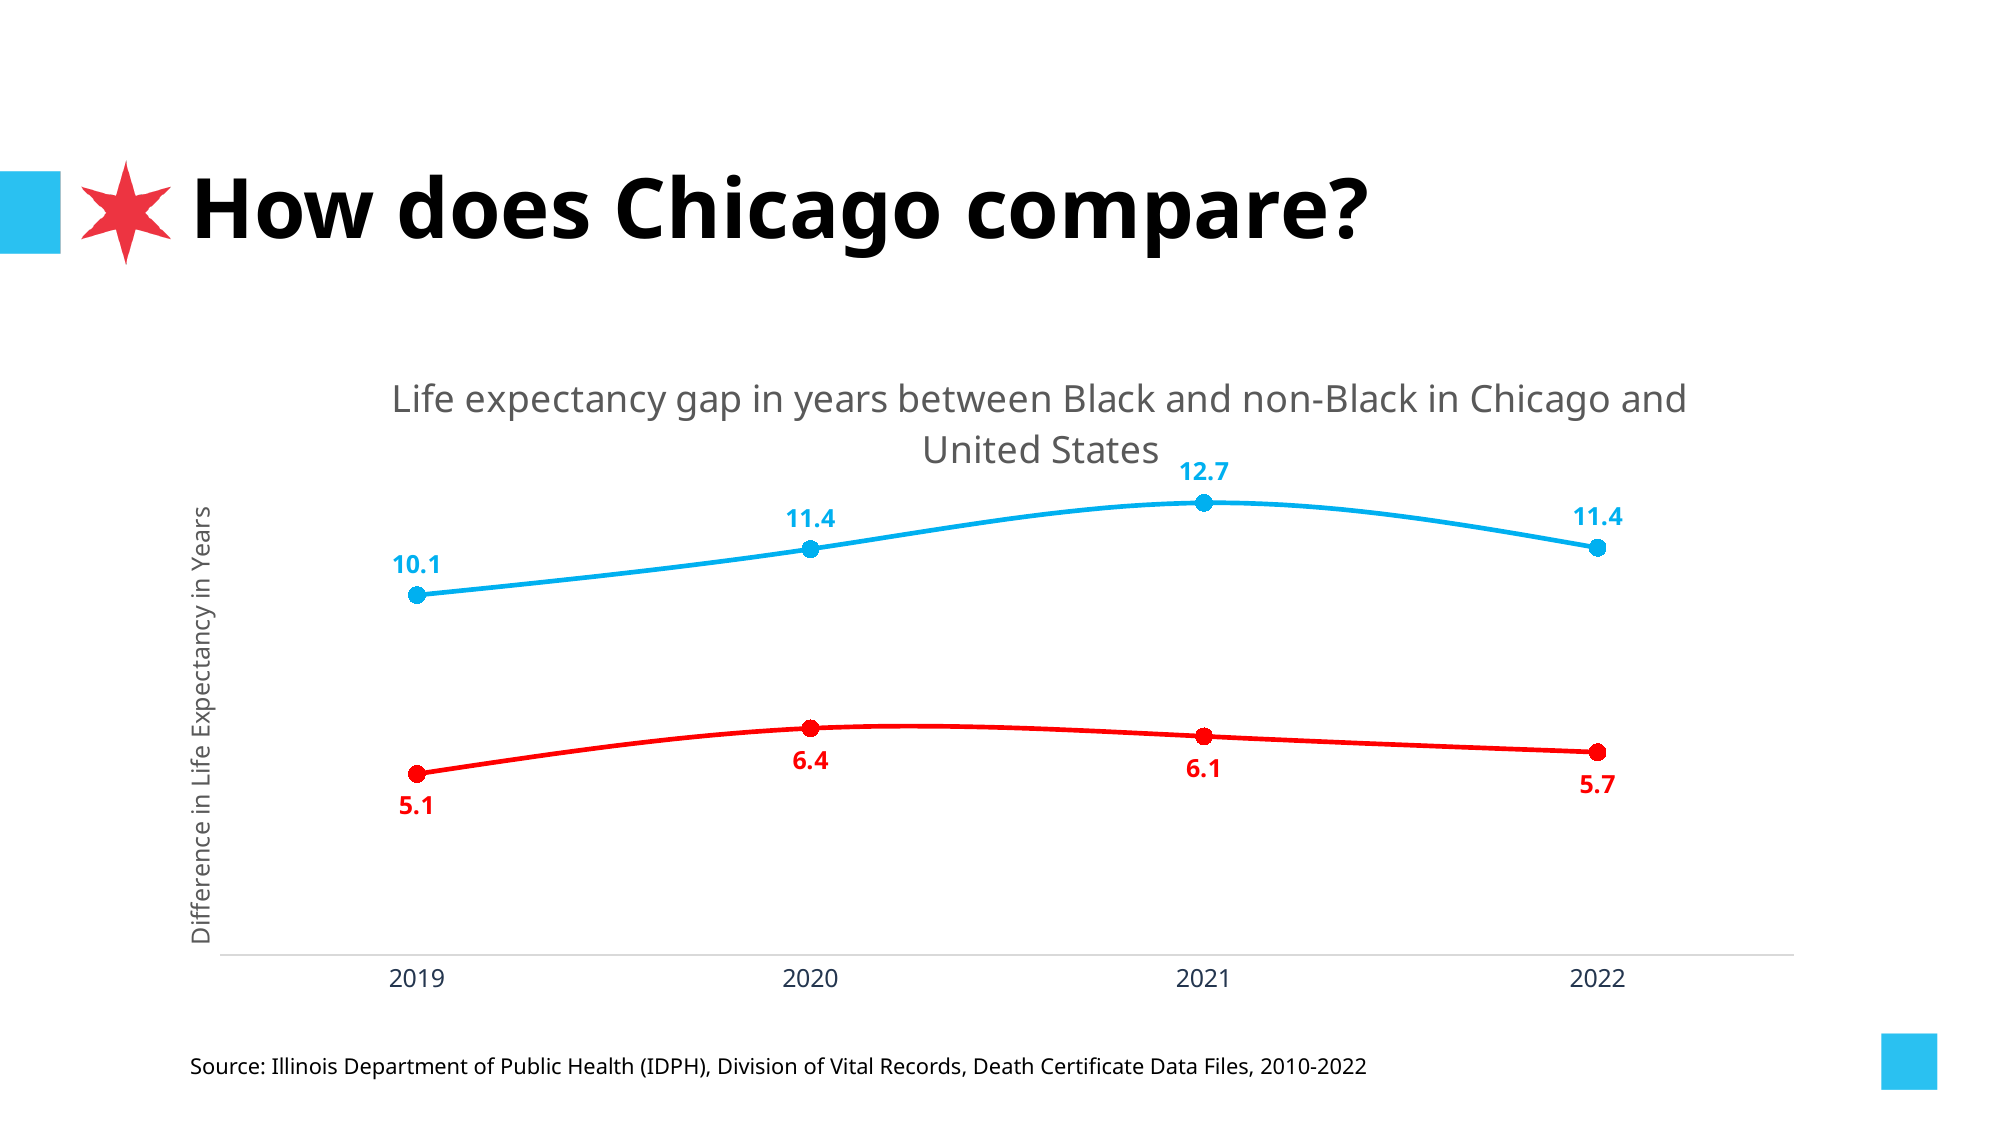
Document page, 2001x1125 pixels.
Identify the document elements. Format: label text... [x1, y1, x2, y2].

chart [176, 353, 1826, 1011]
picture [1881, 1033, 1938, 1090]
picture [0, 160, 171, 265]
text_box Source: Illinois Department of Public Health (IDPH), Division of Vital Records, Death Certificate Data Files, 2010-2022 [175, 1045, 1826, 1067]
title How does Chicago compare? [175, 79, 1826, 344]
